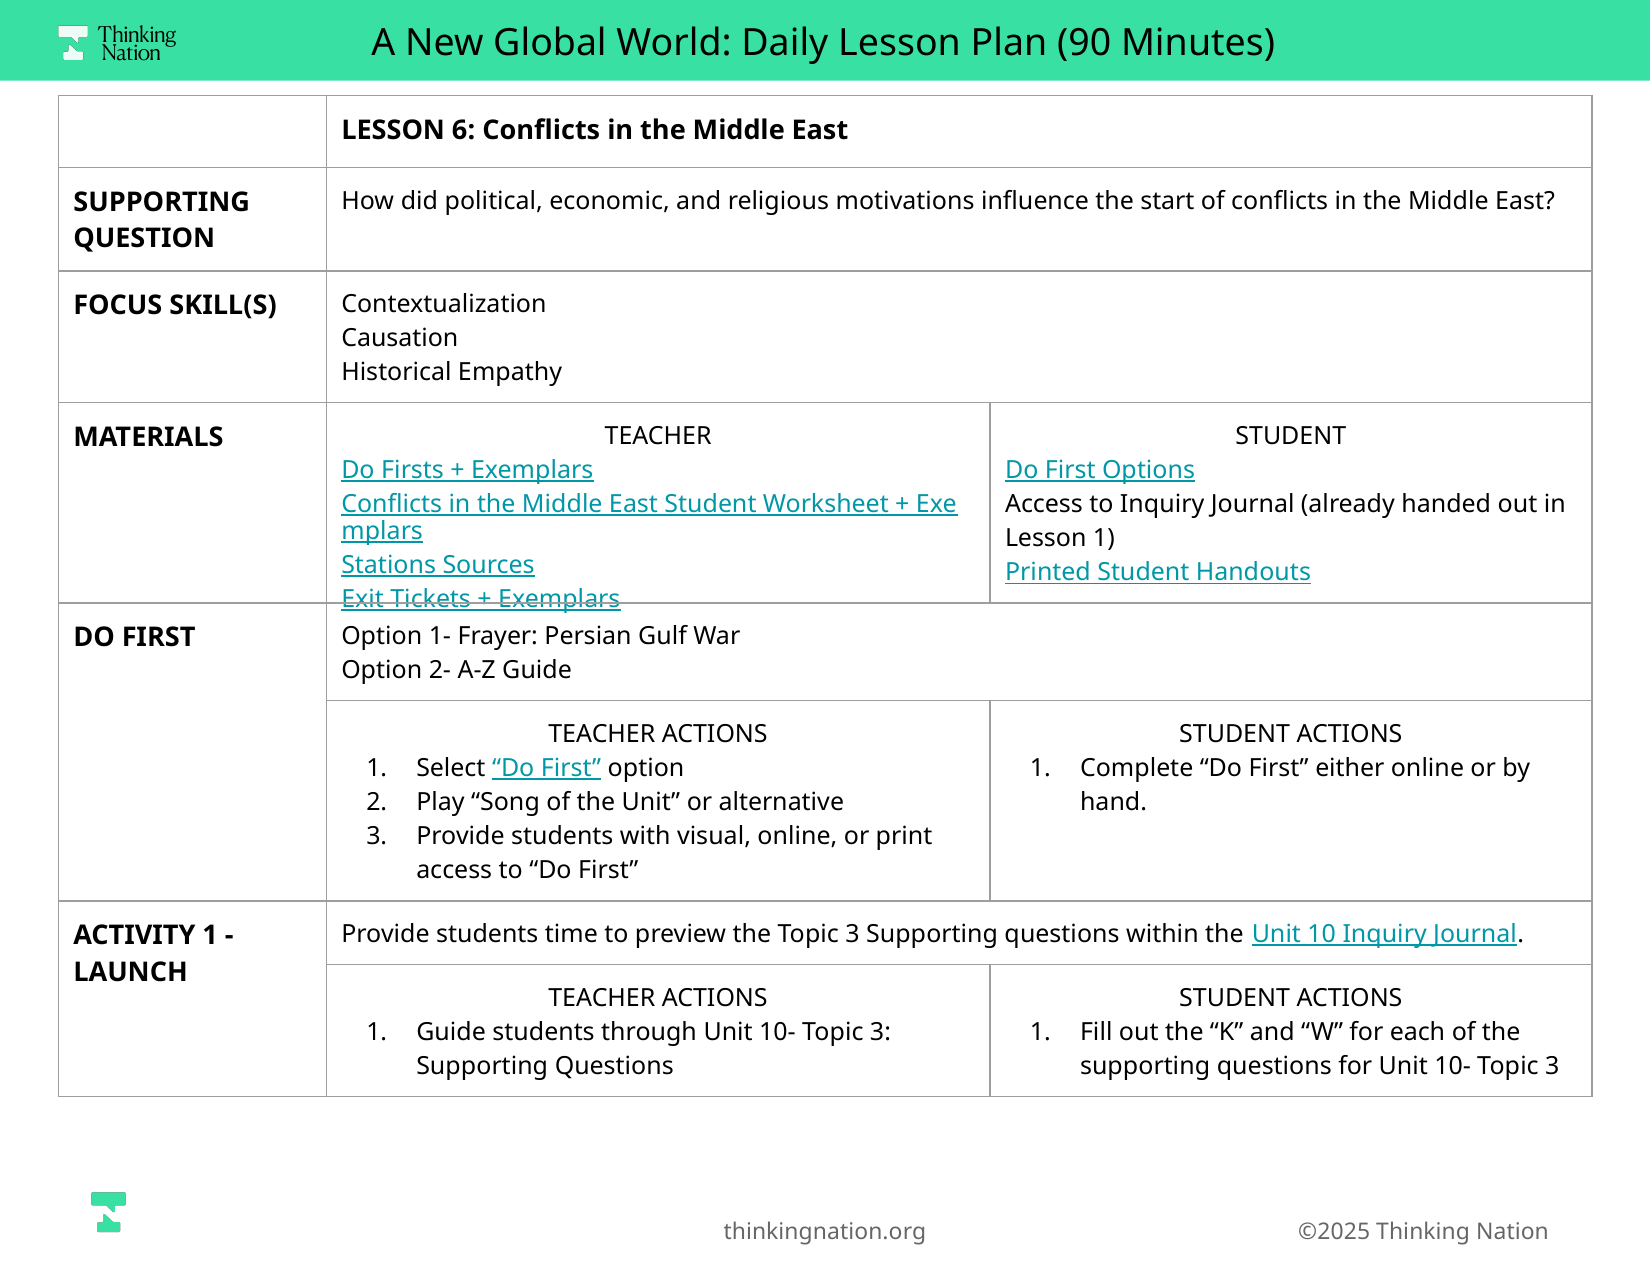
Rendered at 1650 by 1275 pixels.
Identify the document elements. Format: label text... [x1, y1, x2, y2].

table_cell FOCUS SKILL(S) [59, 272, 326, 402]
table_cell MATERIALS [59, 403, 326, 602]
table_cell Option 1- Frayer: Persian Gulf War Option 2- A-Z Guide [327, 604, 1591, 700]
table_header [59, 96, 326, 167]
table_cell STUDENT ACTIONS Fill out the “K” and “W” for each of the supporting questions for Unit 10- Topic 3 [991, 965, 1591, 1096]
picture [80, 1184, 136, 1240]
table_header LESSON 6: Conflicts in the Middle East [327, 96, 1591, 167]
text_box ©2025 Thinking Nation [1174, 1200, 1566, 1240]
table_cell TEACHER Do Firsts + Exemplars Conflicts in the Middle East Student Worksheet + Exemplars Stations Sources Exit Tickets + Exemplars [327, 403, 989, 602]
table_cell STUDENT ACTIONS Complete “Do First” either online or by hand. [991, 701, 1591, 900]
table_cell Contextualization Causation Historical Empathy [327, 272, 1591, 402]
table_cell SUPPORTING QUESTION [59, 168, 326, 270]
table_cell How did political, economic, and religious motivations influence the start of conflicts in the Middle East? [327, 168, 1591, 270]
picture [45, 14, 180, 85]
table_cell TEACHER ACTIONS Guide students through Unit 10- Topic 3: Supporting Questions [327, 965, 989, 1096]
table_cell STUDENT Do First Options Access to Inquiry Journal (already handed out in Lesson 1) Printed Student Handouts [991, 403, 1591, 602]
table_cell TEACHER ACTIONS Select “Do First” option Play “Song of the Unit” or alternative Provide students with visual, online, or print access to “Do First” [327, 701, 989, 900]
text_box A New Global World: Daily Lesson Plan (90 Minutes) [0, 0, 1650, 81]
table_cell Provide students time to preview the Topic 3 Supporting questions within the Unit 10 Inquiry Journal. [327, 902, 1591, 964]
table_cell DO FIRST [59, 604, 326, 900]
text_box thinkingnation.org [629, 1200, 1021, 1240]
table_cell ACTIVITY 1 - LAUNCH [59, 902, 326, 1096]
